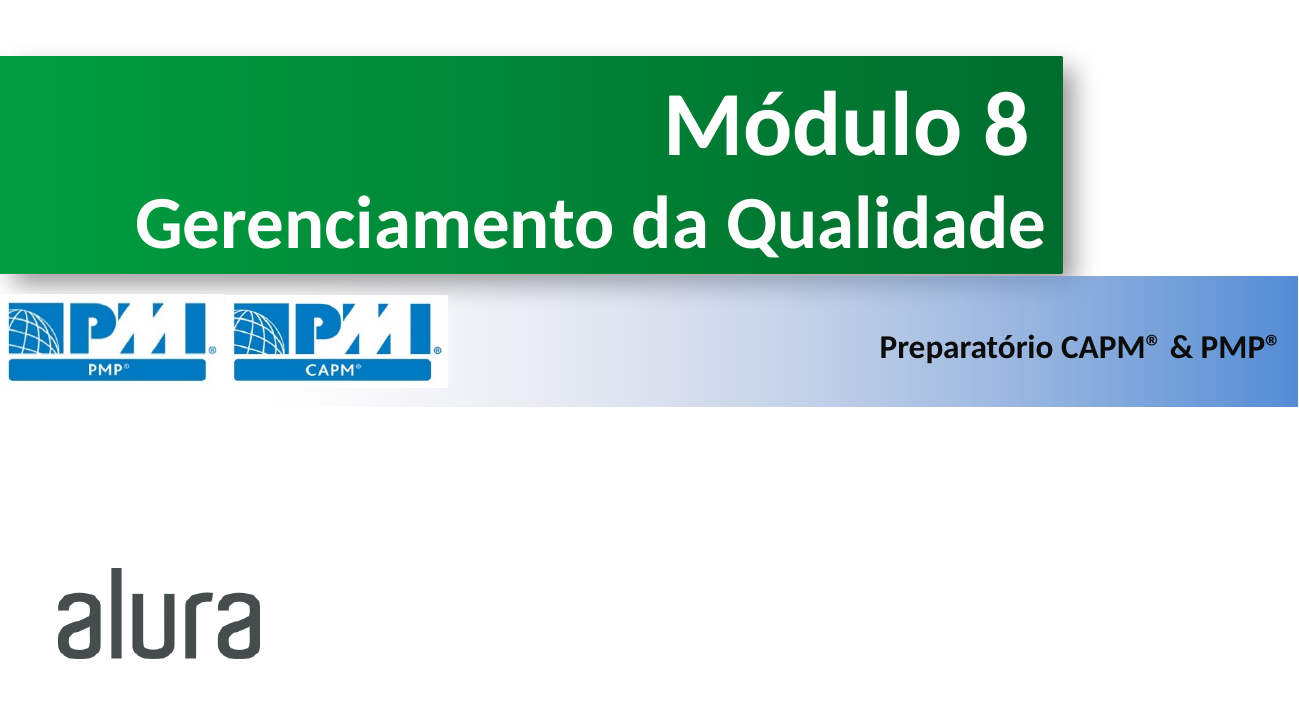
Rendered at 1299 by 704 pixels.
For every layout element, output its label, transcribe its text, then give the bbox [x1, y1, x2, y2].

picture [58, 568, 260, 660]
text_box Módulo 8 Gerenciamento da Qualidade [0, 56, 1063, 274]
text_box [270, 276, 1298, 317]
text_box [0, 294, 449, 390]
text_box Preparatório CAPM® & PMP® [452, 317, 1298, 374]
text_box [270, 374, 1298, 407]
